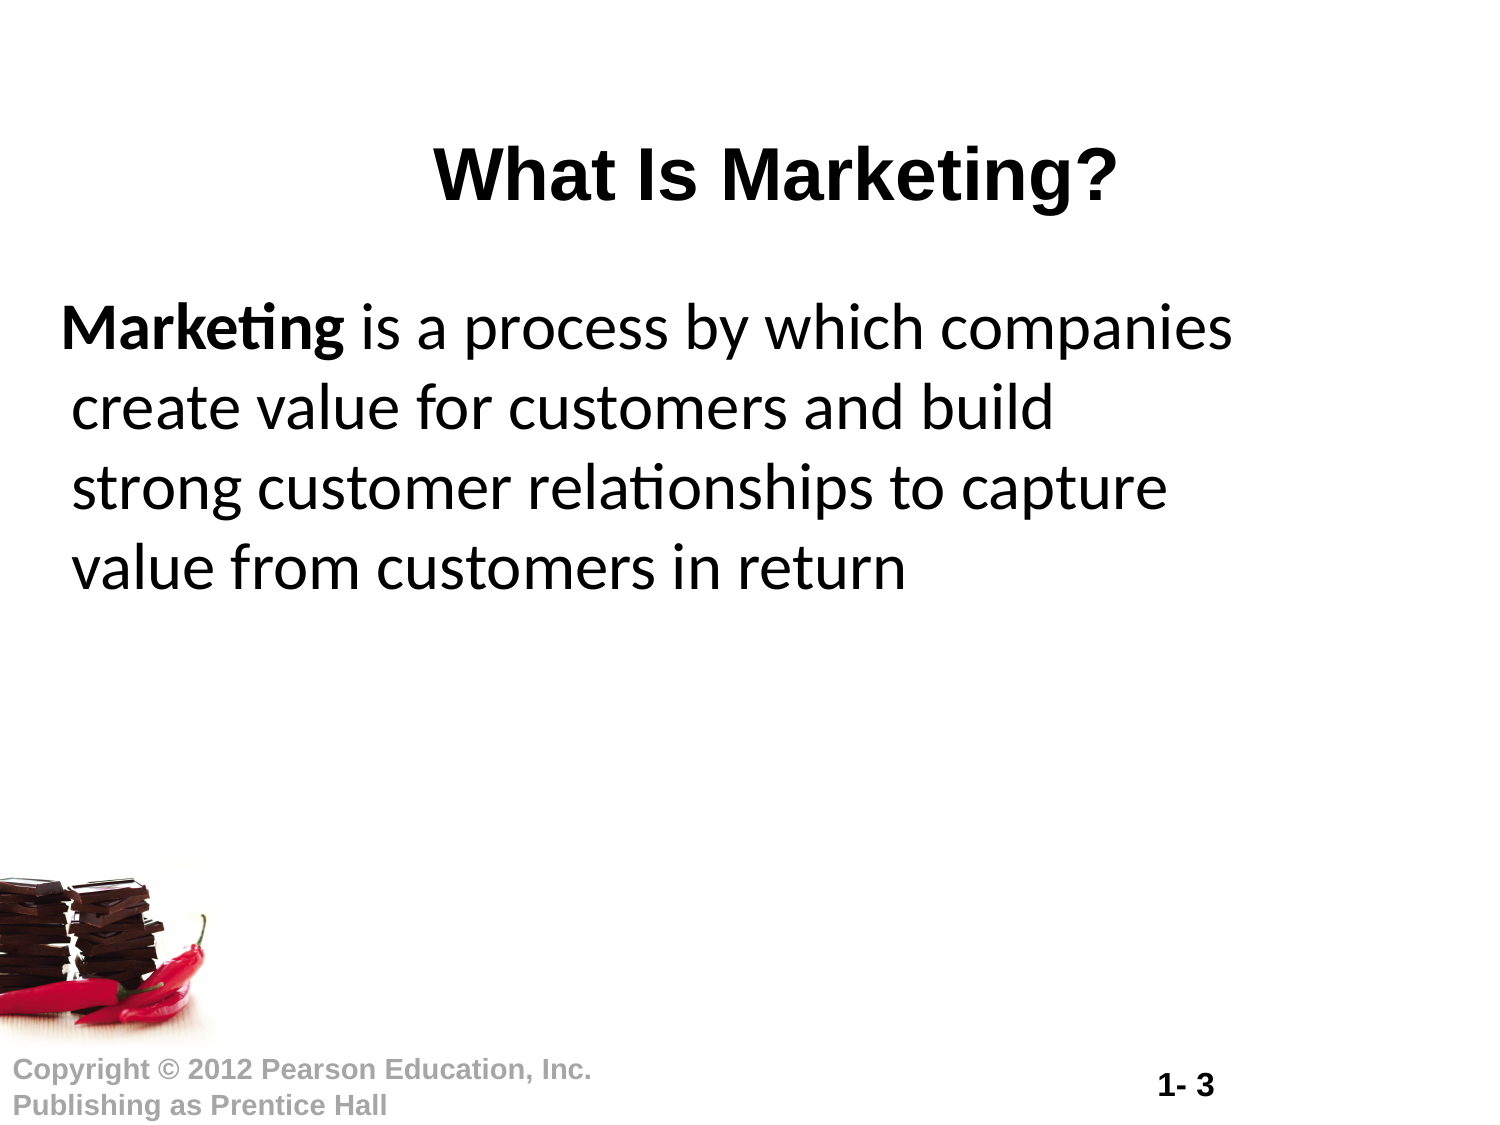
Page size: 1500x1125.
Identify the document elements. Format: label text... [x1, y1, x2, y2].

title What Is Marketing? [137, 49, 1417, 291]
picture [0, 951, 225, 1050]
list Marketing is a process by which companies create value for customers and build strong customer relationships to capture value from customers in return [0, 274, 1251, 951]
